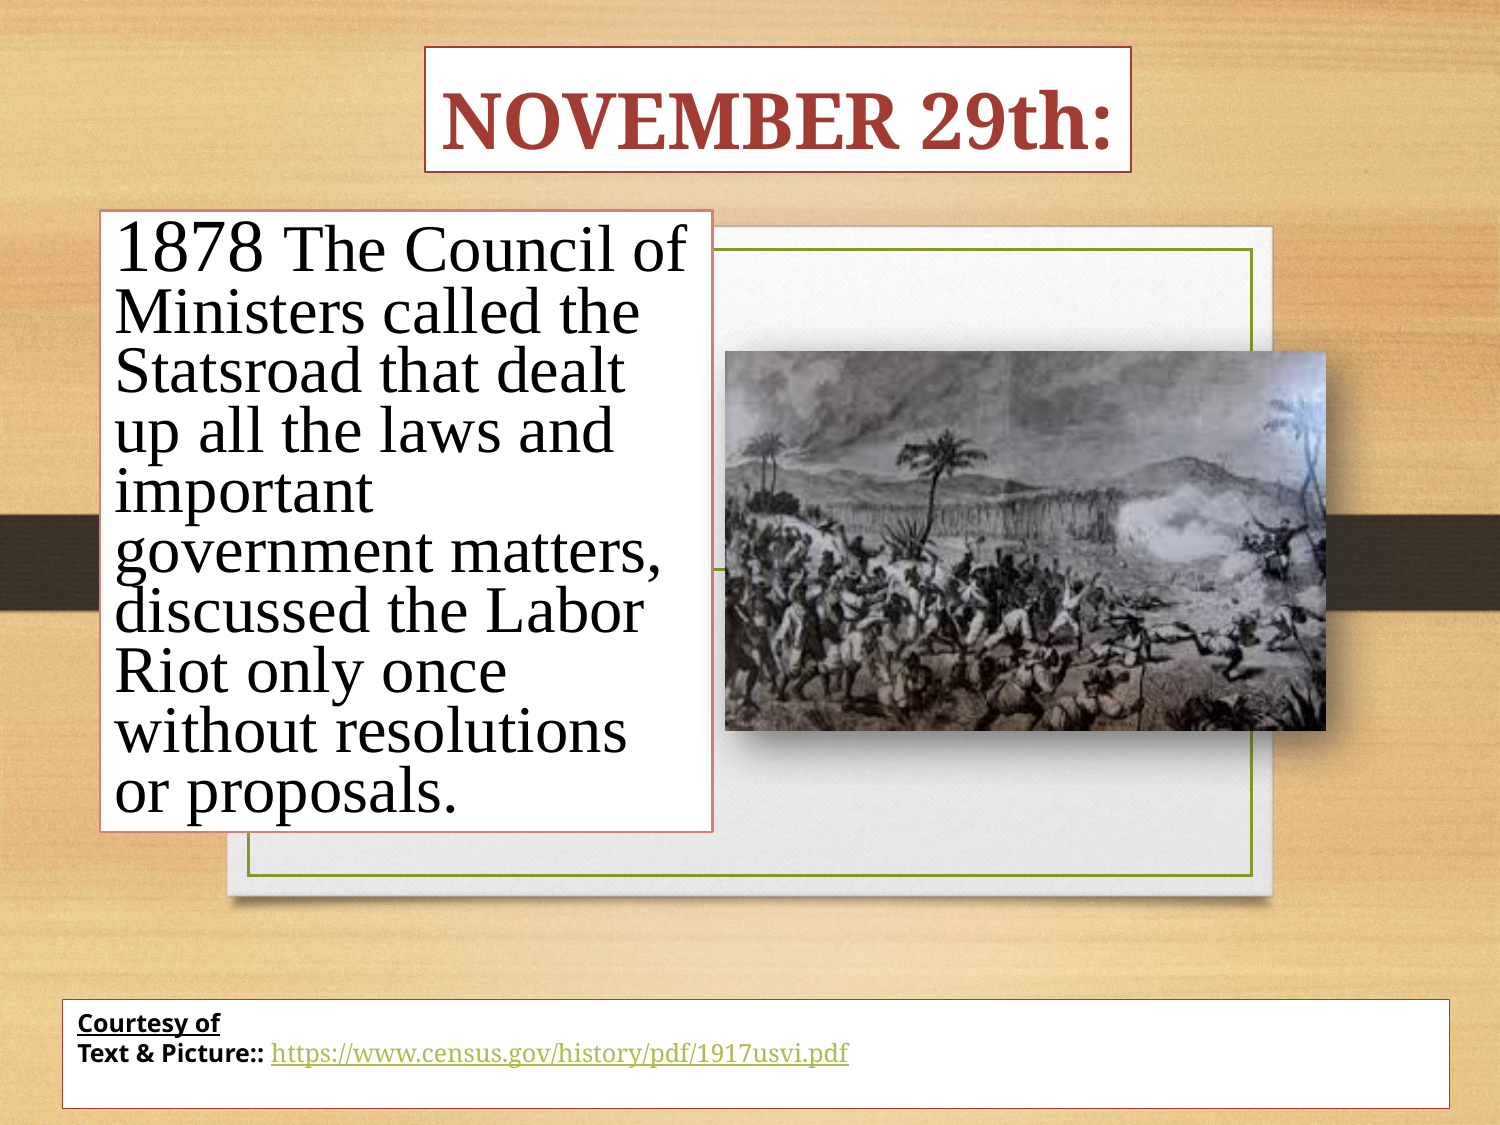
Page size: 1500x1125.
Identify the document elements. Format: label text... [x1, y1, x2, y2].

text_box Courtesy of Text & Picture:: https://www.census.gov/history/pdf/1917usvi.pdf [62, 999, 1450, 1109]
picture [0, 0, 1500, 1125]
text_box 1878 The Council of Ministers called the Statsroad that dealt up all the laws and important government matters, discussed the Labor Riot only once without resolutions or proposals. [99, 209, 714, 833]
text_box NOVEMBER 29th: [424, 46, 1132, 173]
